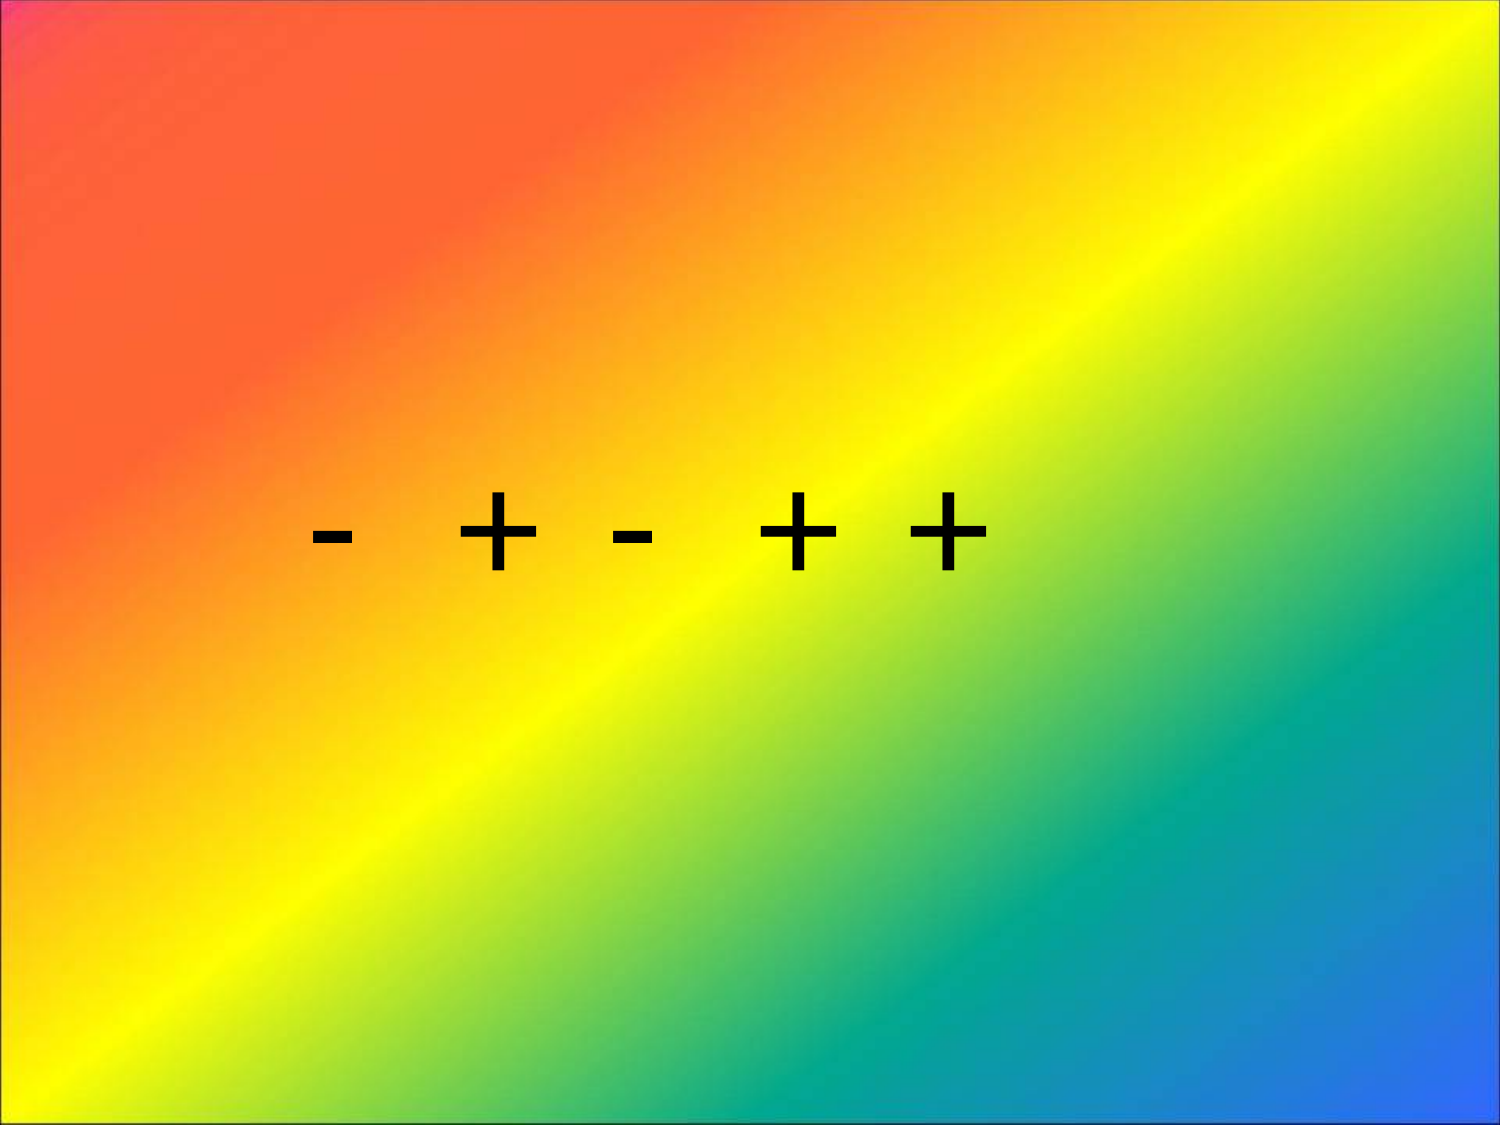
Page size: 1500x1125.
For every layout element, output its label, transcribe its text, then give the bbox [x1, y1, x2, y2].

picture [0, 0, 1500, 1125]
text_box - + - + + [292, 410, 1266, 625]
